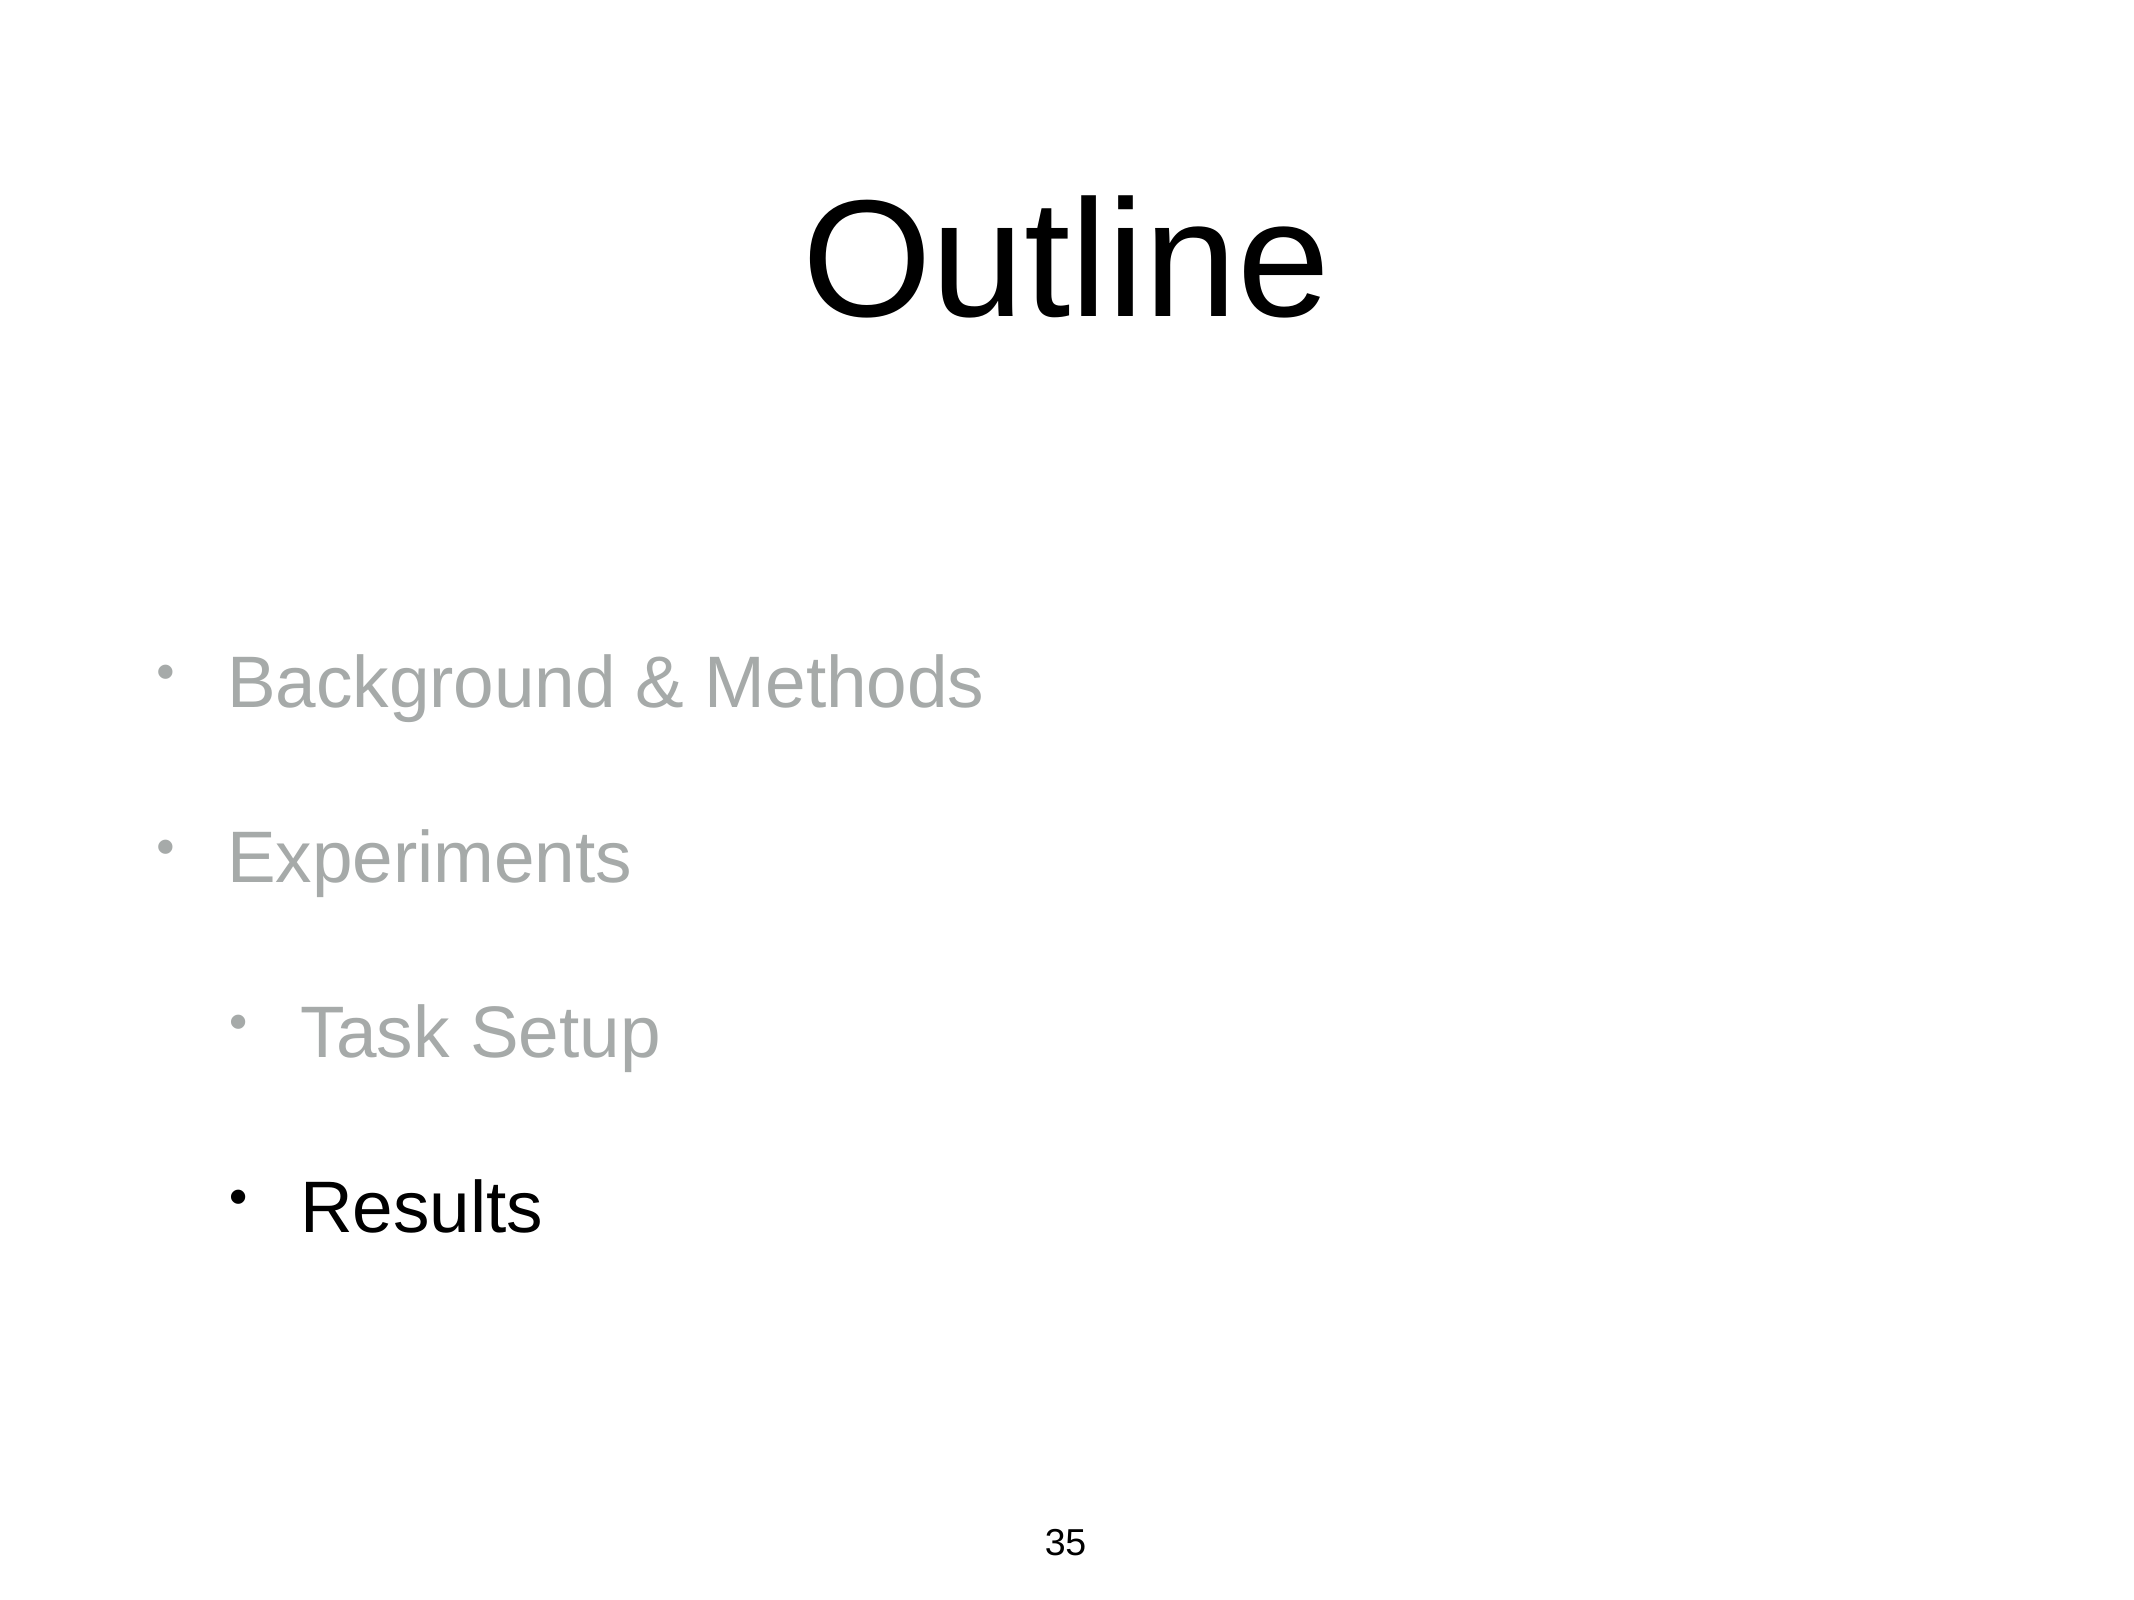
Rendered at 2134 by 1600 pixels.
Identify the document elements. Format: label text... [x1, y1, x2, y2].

list Background & Methods Experiments Task Setup Results [155, 424, 1978, 1457]
title Outline [155, 72, 1978, 424]
slide_number 35 [1041, 1517, 1090, 1564]
